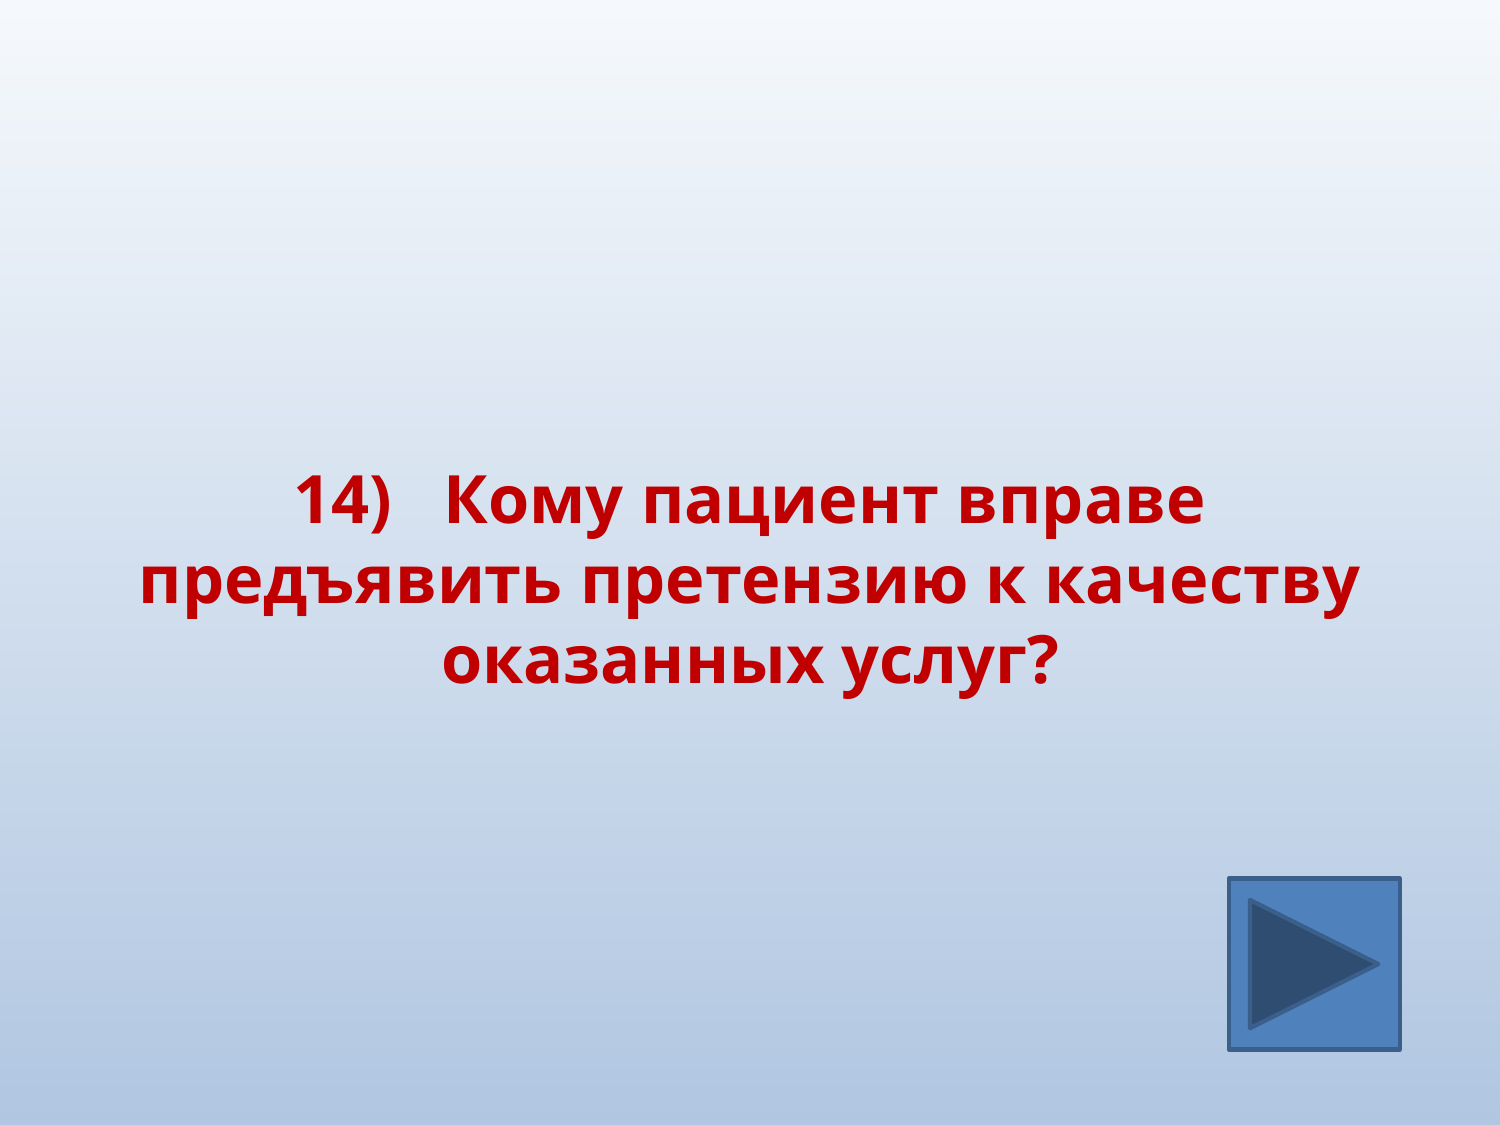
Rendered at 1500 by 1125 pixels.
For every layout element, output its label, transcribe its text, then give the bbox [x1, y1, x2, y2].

text_box [1227, 876, 1402, 1052]
list 14) Кому пациент вправе предъявить претензию к качеству оказанных услуг? [75, 262, 1425, 1005]
